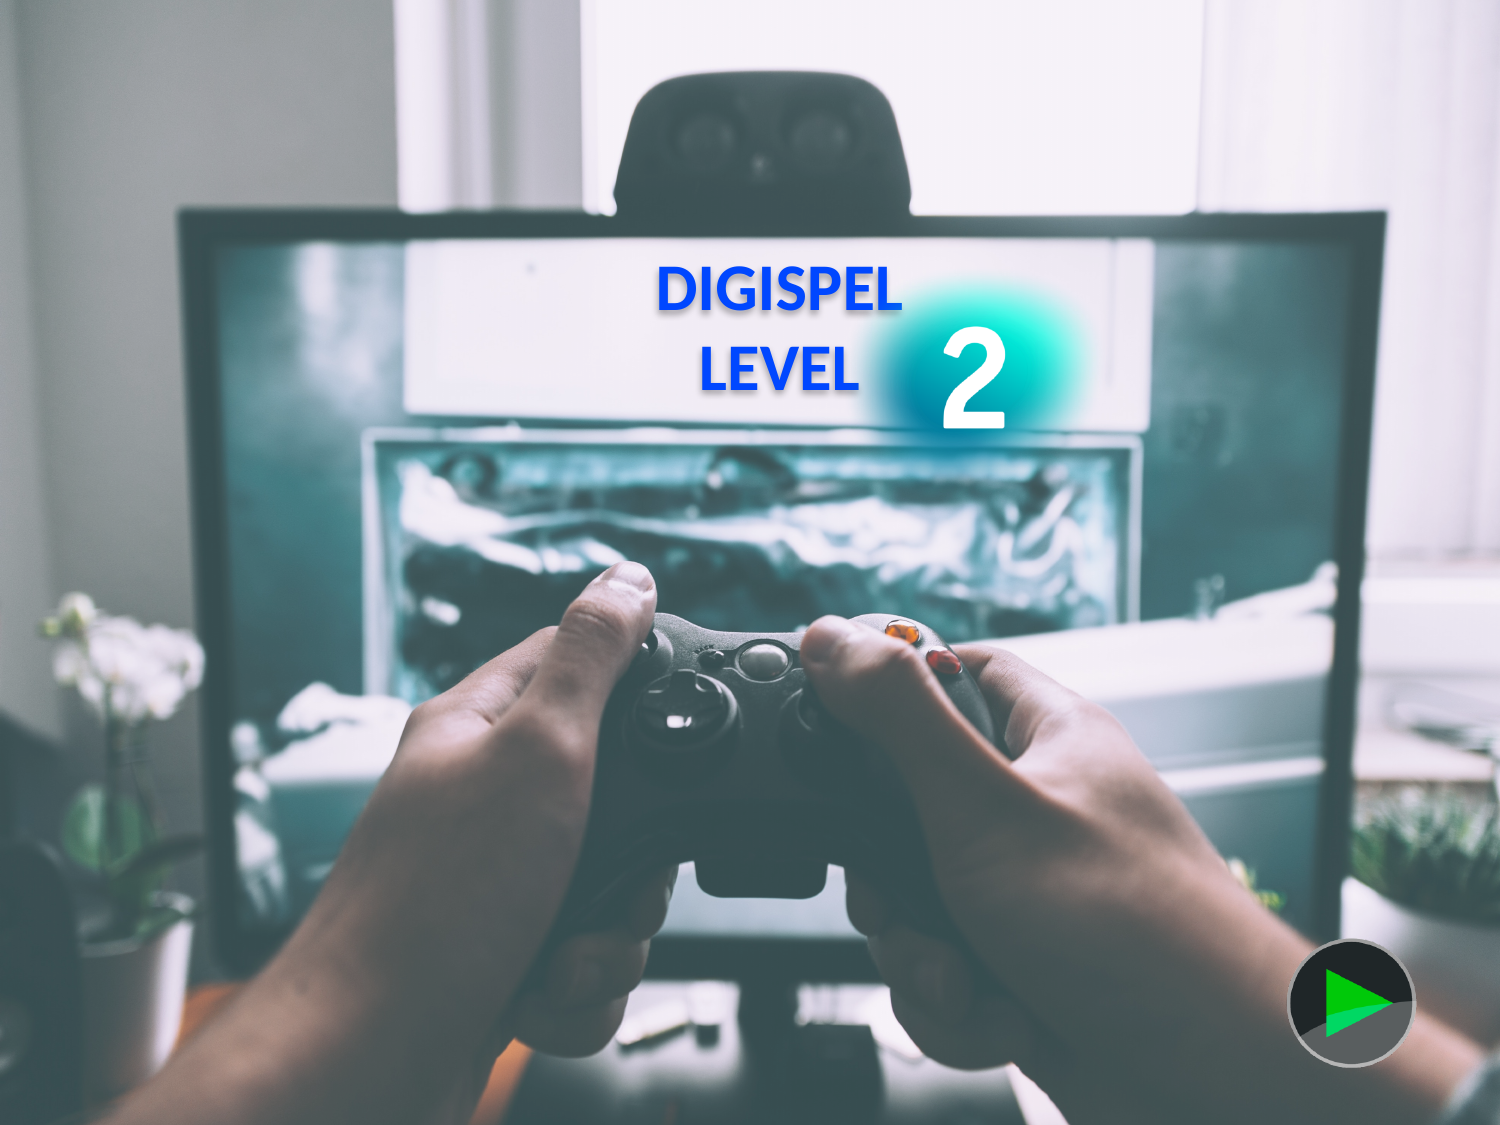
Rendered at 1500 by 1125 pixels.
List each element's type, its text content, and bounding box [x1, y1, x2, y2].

text_box Digispel Level [348, 101, 1211, 502]
picture [836, 262, 1112, 507]
title Zit je zelf nog voldoende in de gameflow? Test het in dit Funny Gaming Moment! Nel speelt voor Pacman. Klik op Nel en speel het spel. Je mag jezelf natuurlijk belonen met de ingrediënten en het uiteindelijke resultaat. Geniet ervan! [0, 0, 1500, 1125]
picture [1269, 920, 1434, 1085]
